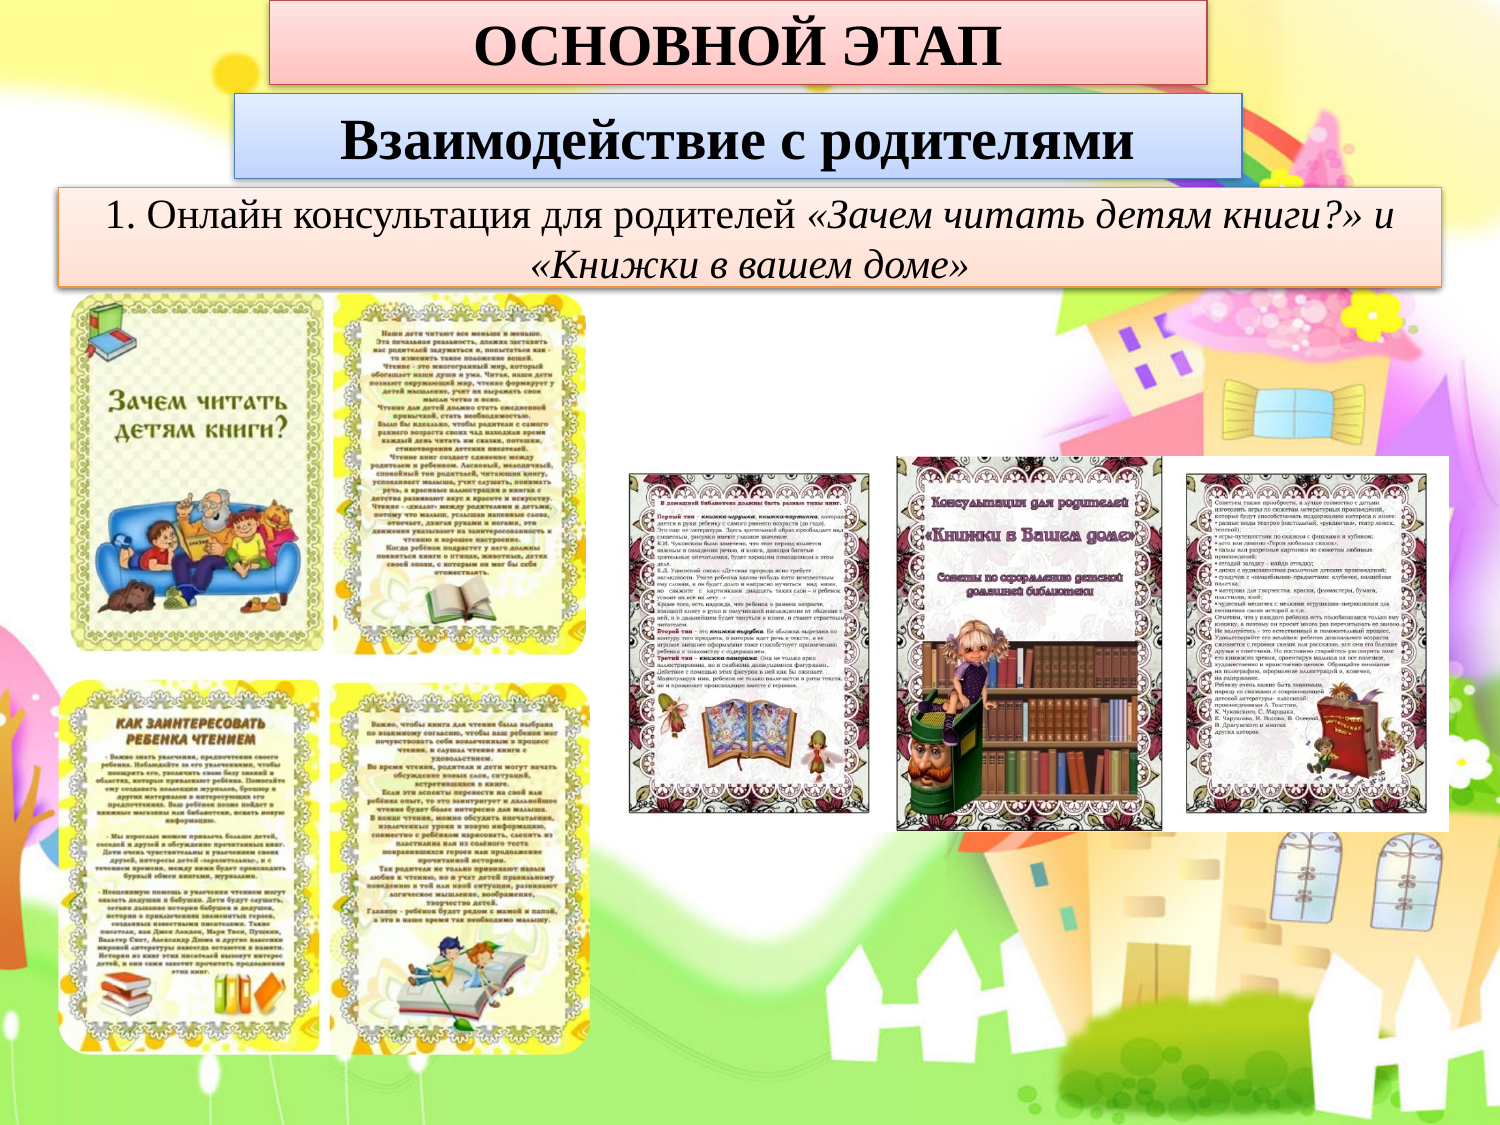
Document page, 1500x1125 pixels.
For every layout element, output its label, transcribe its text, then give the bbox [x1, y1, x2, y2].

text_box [58, 187, 1442, 288]
text_box ОСНОВНОЙ ЭТАП [269, 0, 1208, 85]
text_box Взаимодействие с родителями [234, 93, 1243, 179]
picture [0, 0, 1500, 1125]
